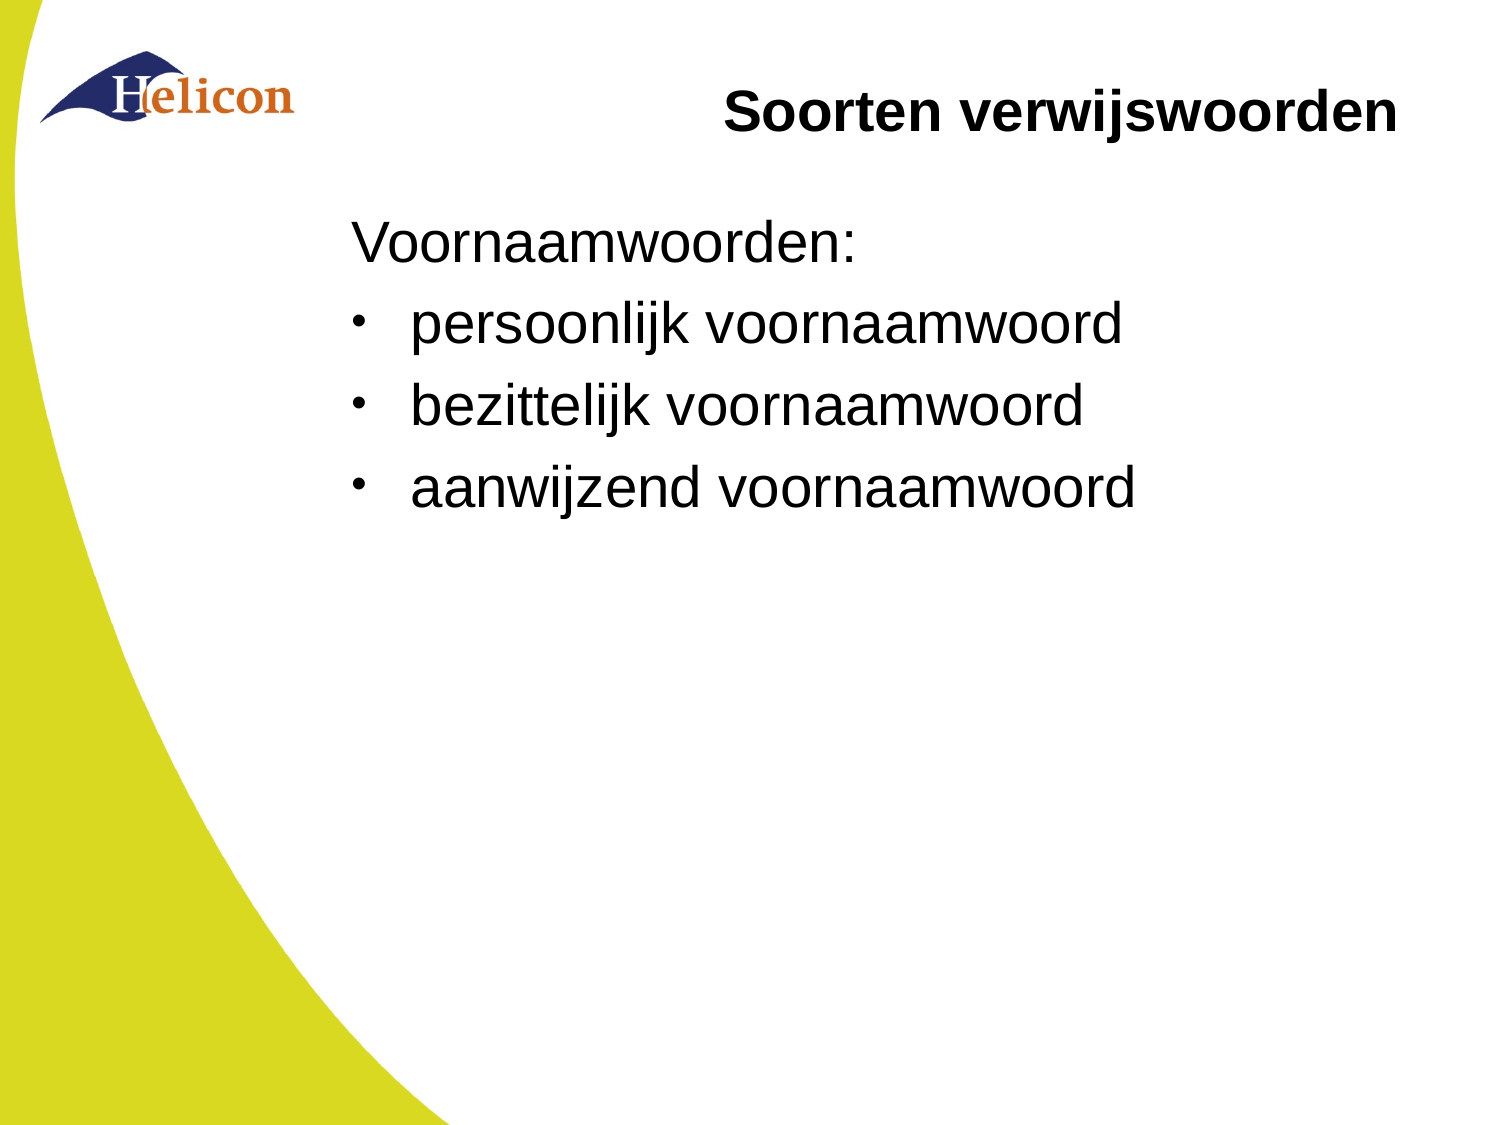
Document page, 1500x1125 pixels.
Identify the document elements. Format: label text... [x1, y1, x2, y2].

picture [0, 0, 1500, 1125]
title Soorten verwijswoorden [324, 54, 1415, 161]
list Voornaamwoorden: persoonlijk voornaamwoord bezittelijk voornaamwoord aanwijzend voornaamwoord [336, 196, 1425, 1005]
